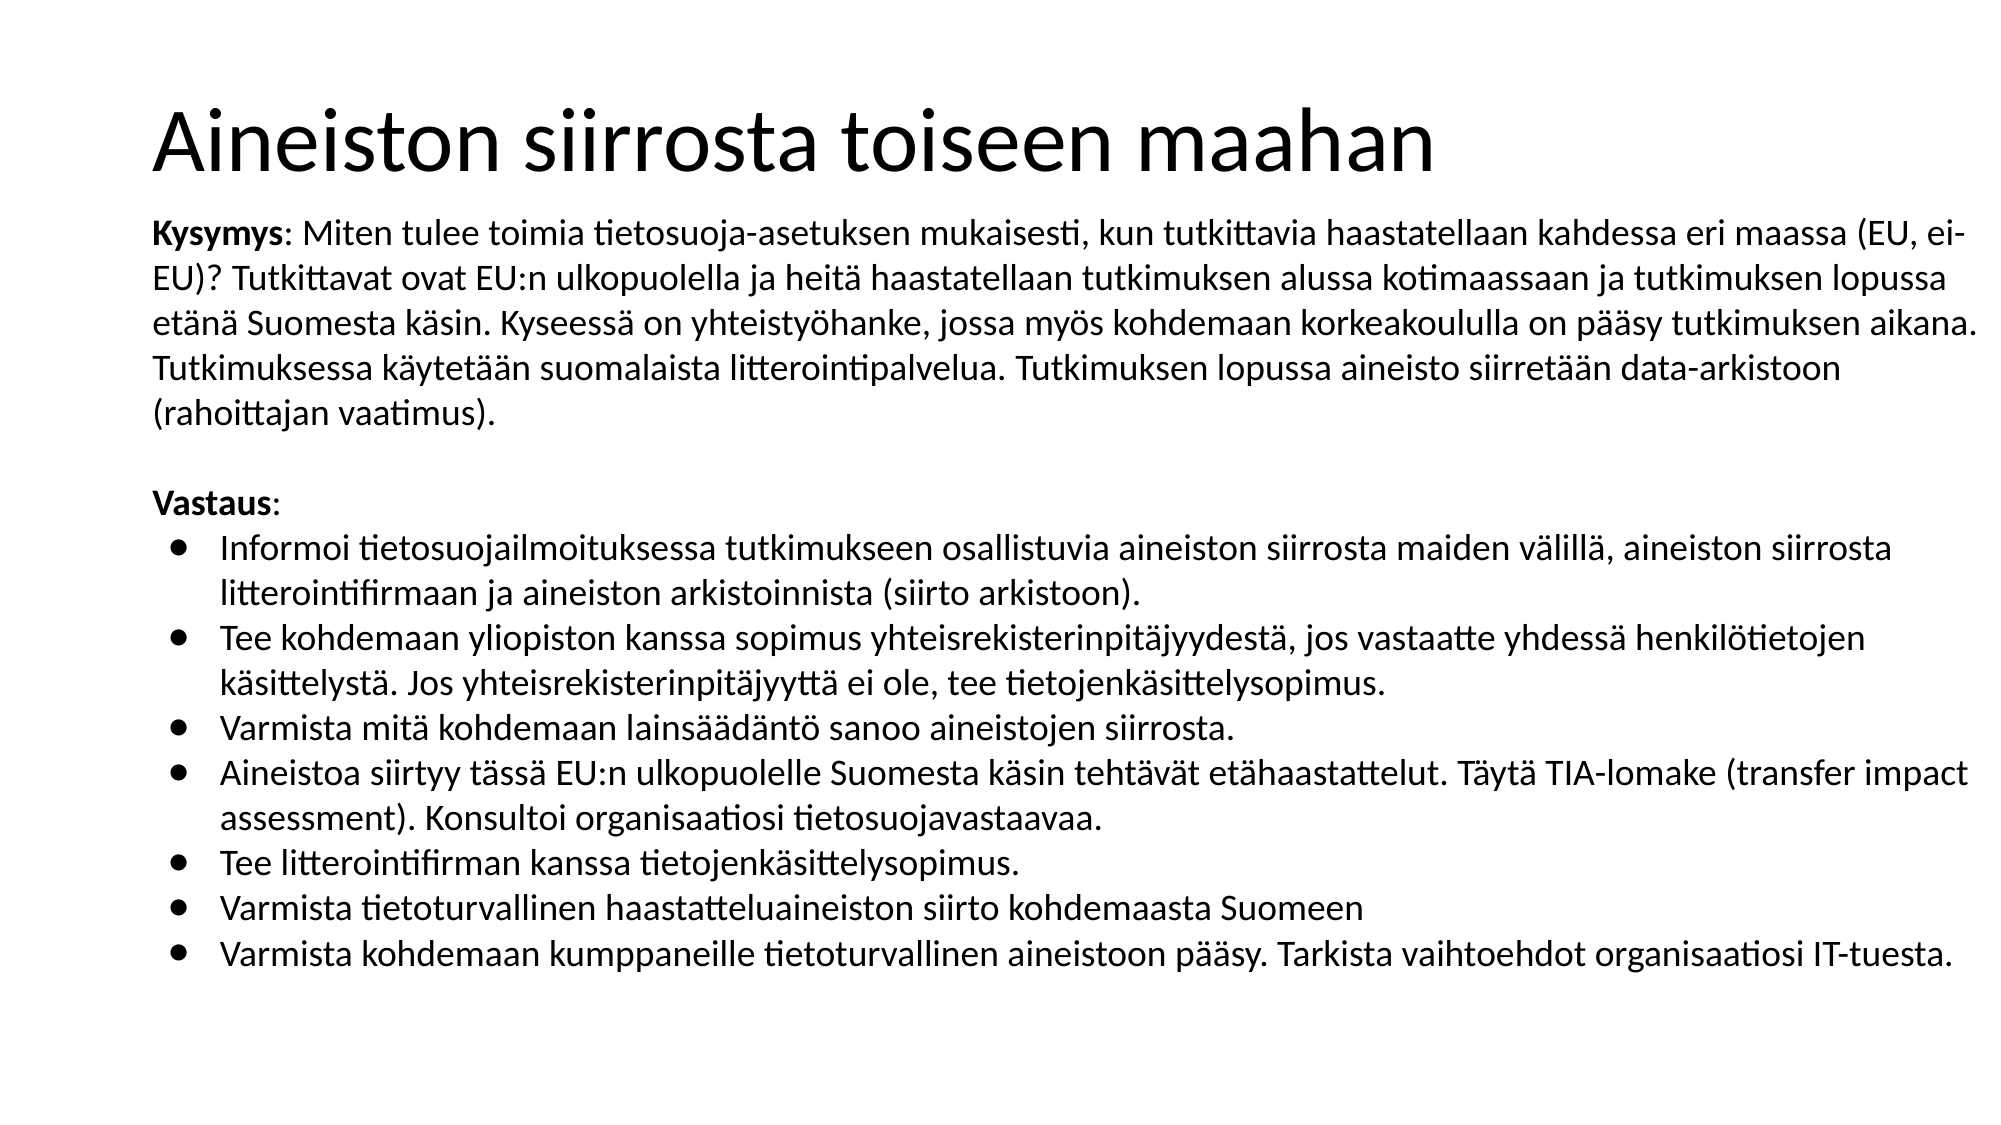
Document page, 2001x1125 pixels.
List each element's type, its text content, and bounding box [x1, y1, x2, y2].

list Kysymys: Miten tulee toimia tietosuoja-asetuksen mukaisesti, kun tutkittavia haastatellaan kahdessa eri maassa (EU, ei-EU)? Tutkittavat ovat EU:n ulkopuolella ja heitä haastatellaan tutkimuksen alussa kotimaassaan ja tutkimuksen lopussa etänä Suomesta käsin. Kyseessä on yhteistyöhanke, jossa myös kohdemaan korkeakoululla on pääsy tutkimuksen aikana. Tutkimuksessa käytetään suomalaista litterointipalvelua. Tutkimuksen lopussa aineisto siirretään data-arkistoon (rahoittajan vaatimus). Vastaus: Informoi tietosuojailmoituksessa tutkimukseen osallistuvia aineiston siirrosta maiden välillä, aineiston siirrosta litterointifirmaan ja aineiston arkistoinnista (siirto arkistoon). Tee kohdemaan yliopiston kanssa sopimus yhteisrekisterinpitäjyydestä, jos vastaatte yhdessä henkilötietojen käsittelystä. Jos yhteisrekisterinpitäjyyttä ei ole, tee tietojenkäsittelysopimus. Varmista mitä kohdemaan lainsäädäntö sanoo aineistojen siirrosta. Aineistoa siirtyy tässä EU:n ulkopuolelle Suomesta käsin tehtävät etähaastattelut. Täytä TIA-lomake (transfer impact assessment). Konsultoi organisaatiosi tietosuojavastaavaa. Tee litterointifirman kanssa tietojenkäsittelysopimus. Varmista tietoturvallinen haastatteluaineiston siirto kohdemaasta Suomeen Varmista kohdemaan kumppaneille tietoturvallinen aineistoon pääsy. Tarkista vaihtoehdot organisaatiosi IT-tuesta. [137, 199, 2000, 1026]
title Aineiston siirrosta toiseen maahan [137, 32, 1863, 199]
